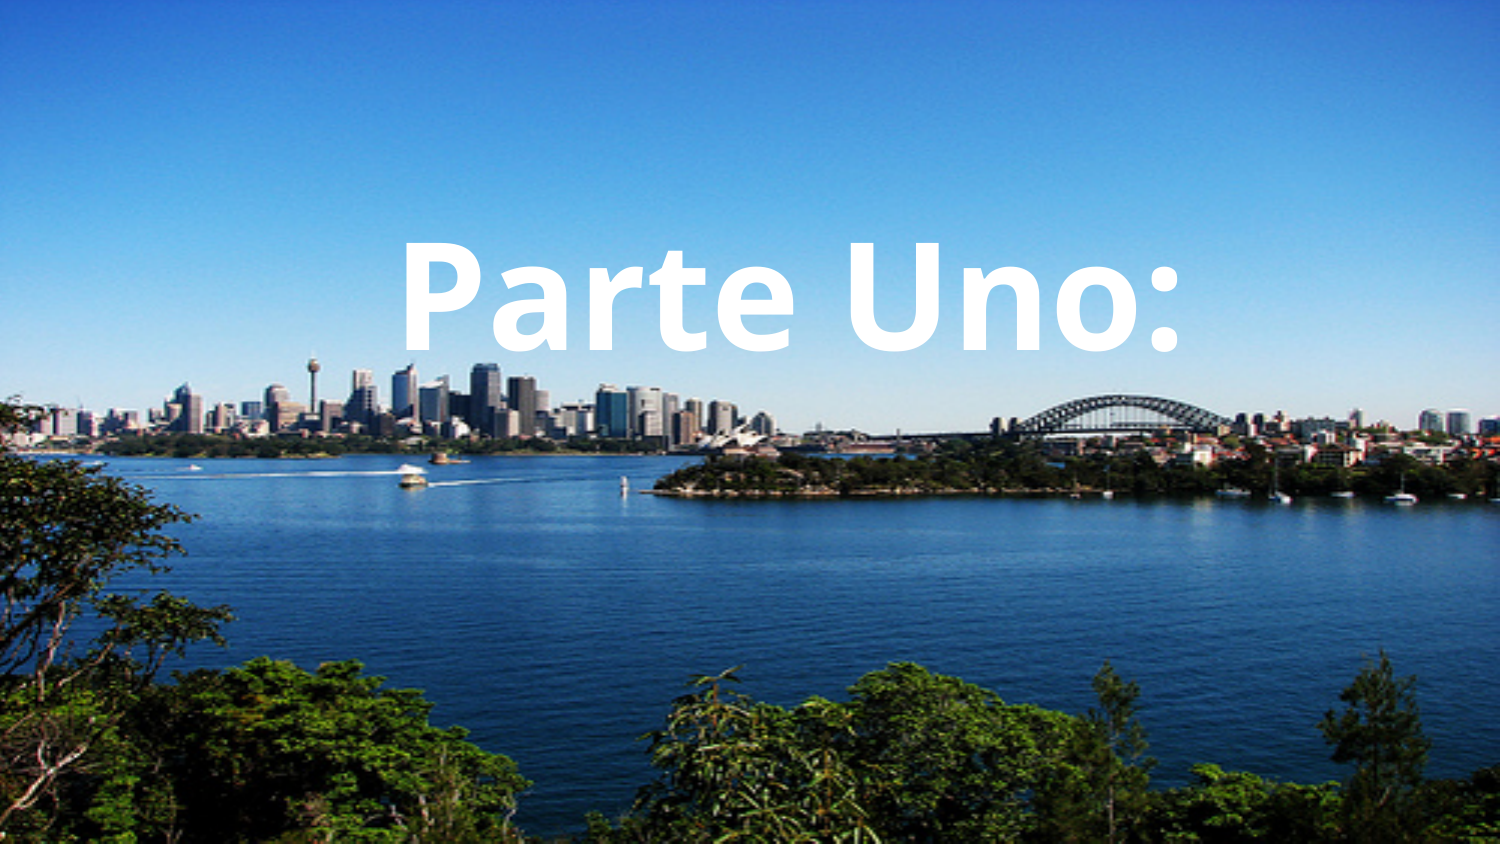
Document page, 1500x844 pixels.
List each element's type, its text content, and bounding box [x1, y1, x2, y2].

title Parte Uno: [127, 205, 1403, 396]
picture [0, 0, 1500, 844]
